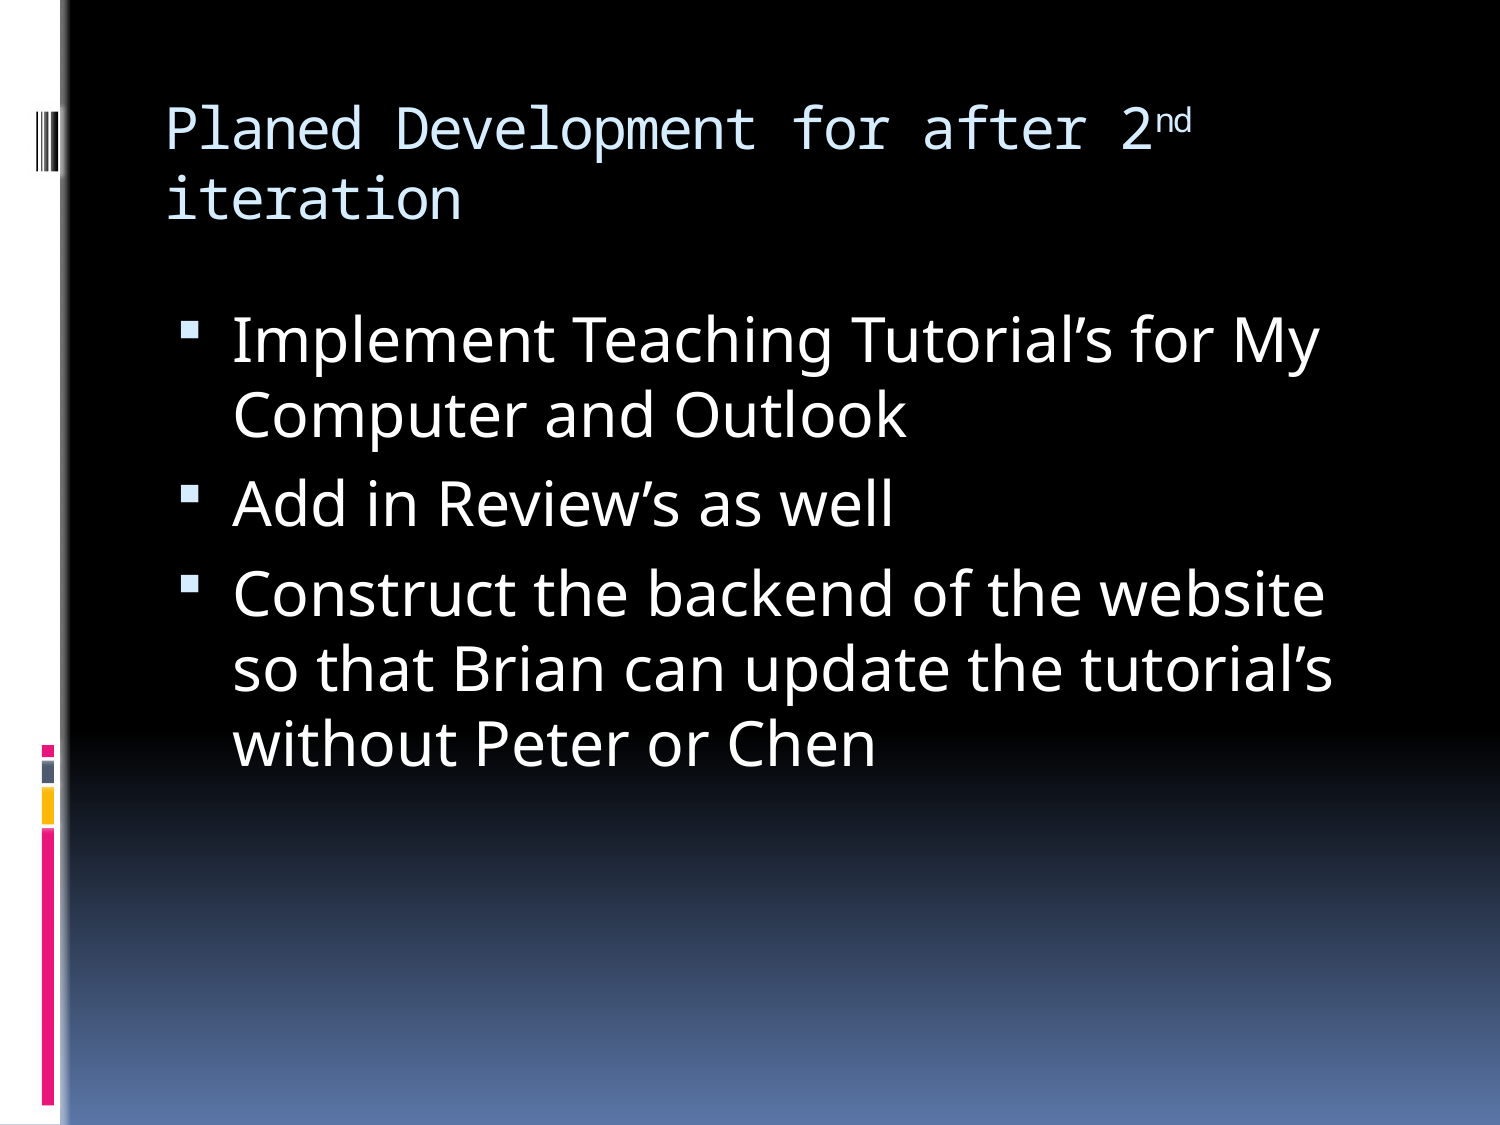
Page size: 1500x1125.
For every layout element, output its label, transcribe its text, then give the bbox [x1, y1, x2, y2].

title Planed Development for after 2nd iteration [150, 83, 1425, 234]
list Implement Teaching Tutorial’s for My Computer and Outlook Add in Review’s as well Construct the backend of the website so that Brian can update the tutorial’s without Peter or Chen [150, 292, 1425, 1043]
